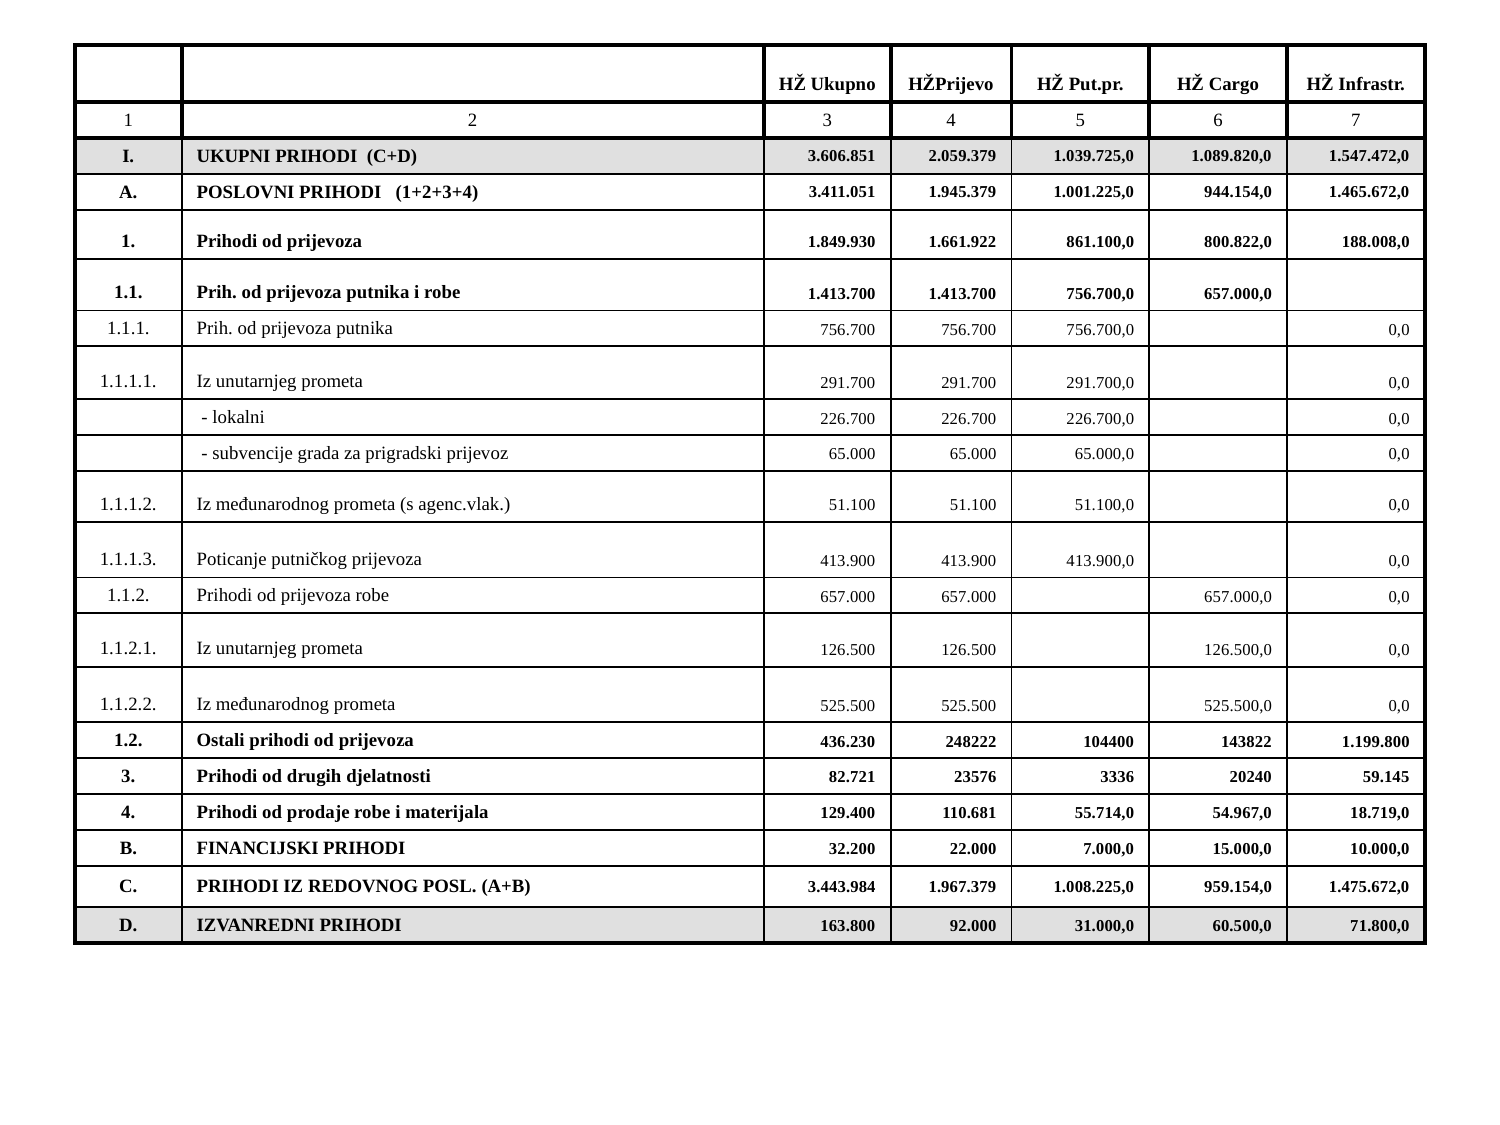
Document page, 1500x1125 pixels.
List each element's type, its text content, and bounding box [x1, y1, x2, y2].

table_cell Poticanje putničkog prijevoza [183, 523, 763, 577]
table_cell A. [77, 175, 181, 209]
table_cell 226.700,0 [1012, 400, 1148, 434]
table_cell 22.000 [892, 831, 1011, 865]
table_cell 291.700 [765, 347, 890, 398]
table_cell 3. [77, 759, 181, 793]
table_cell [77, 436, 181, 470]
table_cell 0,0 [1288, 668, 1423, 721]
table_cell 525.500 [892, 668, 1011, 721]
table_cell - lokalni [183, 400, 763, 434]
table_cell 959.154,0 [1150, 867, 1286, 906]
table_cell 4. [77, 795, 181, 829]
table_cell Iz međunarodnog prometa (s agenc.vlak.) [183, 472, 763, 521]
table_header [184, 47, 762, 100]
table_cell 2.059.379 [892, 140, 1011, 173]
table_cell 291.700 [892, 347, 1011, 398]
table_cell [1288, 260, 1423, 310]
table_cell [1150, 311, 1286, 345]
table_cell Ostali prihodi od prijevoza [183, 723, 763, 757]
table_cell 54.967,0 [1150, 795, 1286, 829]
table_cell 92.000 [892, 908, 1011, 941]
table_cell 31.000,0 [1012, 908, 1148, 941]
table_cell Iz unutarnjeg prometa [183, 614, 763, 666]
table_cell Prihodi od prijevoza [183, 211, 763, 258]
table_cell 6 [1151, 104, 1285, 136]
table_cell 1.1.2.2. [77, 668, 181, 721]
table_cell 163.800 [765, 908, 890, 941]
table_cell 1.661.922 [892, 211, 1011, 258]
table_header HŽ Put.pr. [1013, 47, 1147, 100]
table_cell 55.714,0 [1012, 795, 1148, 829]
table_cell 0,0 [1288, 436, 1423, 470]
table_cell Prihodi od prijevoza robe [183, 578, 763, 612]
table_cell 82.721 [765, 759, 890, 793]
table_cell 226.700 [892, 400, 1011, 434]
table_cell 1. [77, 211, 181, 258]
table_header [77, 47, 180, 100]
table_cell 291.700,0 [1012, 347, 1148, 398]
table_cell 861.100,0 [1012, 211, 1148, 258]
table_cell [1150, 472, 1286, 521]
table_cell 23576 [892, 759, 1011, 793]
table_cell 1.1.1. [77, 311, 181, 345]
table_cell 0,0 [1288, 400, 1423, 434]
table_cell 0,0 [1288, 347, 1423, 398]
table_cell 126.500 [765, 614, 890, 666]
table_cell 18.719,0 [1288, 795, 1423, 829]
table_cell Prih. od prijevoza putnika [183, 311, 763, 345]
table_header HŽPrijevo [893, 47, 1010, 100]
table_cell 1.089.820,0 [1150, 140, 1286, 173]
table_cell 756.700 [765, 311, 890, 345]
table_cell 756.700,0 [1012, 311, 1148, 345]
table_cell 413.900 [765, 523, 890, 577]
table_cell [1012, 668, 1148, 721]
table_cell 1.001.225,0 [1012, 175, 1148, 209]
table_cell 1.2. [77, 723, 181, 757]
table_cell 60.500,0 [1150, 908, 1286, 941]
table_cell 104400 [1012, 723, 1148, 757]
table_cell 51.100 [765, 472, 890, 521]
table_cell [1012, 578, 1148, 612]
table_cell 1.413.700 [765, 260, 890, 310]
table_cell 0,0 [1288, 472, 1423, 521]
table_cell 5 [1013, 104, 1147, 136]
table_cell 800.822,0 [1150, 211, 1286, 258]
table_cell 1.1.1.1. [77, 347, 181, 398]
table_cell 129.400 [765, 795, 890, 829]
table_cell 1.849.930 [765, 211, 890, 258]
table_cell 1.1.2. [77, 578, 181, 612]
table_cell UKUPNI PRIHODI (C+D) [183, 140, 763, 173]
table_cell 1.465.672,0 [1288, 175, 1423, 209]
table_cell 126.500,0 [1150, 614, 1286, 666]
table_cell 3.606.851 [765, 140, 890, 173]
table_cell 413.900,0 [1012, 523, 1148, 577]
table_cell 248222 [892, 723, 1011, 757]
table_header HŽ Infrastr. [1289, 47, 1423, 100]
table_cell 1.413.700 [892, 260, 1011, 310]
table_cell - subvencije grada za prigradski prijevoz [183, 436, 763, 470]
table_cell 436.230 [765, 723, 890, 757]
table_cell 1.008.225,0 [1012, 867, 1148, 906]
table_cell Prih. od prijevoza putnika i robe [183, 260, 763, 310]
table_header HŽ Ukupno [766, 47, 889, 100]
table_cell 1.945.379 [892, 175, 1011, 209]
table_cell 1.1.1.2. [77, 472, 181, 521]
table_cell 188.008,0 [1288, 211, 1423, 258]
table_cell 10.000,0 [1288, 831, 1423, 865]
table_cell 3.411.051 [765, 175, 890, 209]
table_cell IZVANREDNI PRIHODI [183, 908, 763, 941]
table_cell 65.000 [892, 436, 1011, 470]
table_cell B. [77, 831, 181, 865]
table_cell [1150, 347, 1286, 398]
table_cell 657.000 [765, 578, 890, 612]
table_cell 51.100 [892, 472, 1011, 521]
table_cell Prihodi od prodaje robe i materijala [183, 795, 763, 829]
table_cell 657.000,0 [1150, 260, 1286, 310]
table_cell 0,0 [1288, 614, 1423, 666]
table_cell 226.700 [765, 400, 890, 434]
table_cell 413.900 [892, 523, 1011, 577]
table_cell 7 [1289, 104, 1423, 136]
table_cell 1.199.800 [1288, 723, 1423, 757]
table_cell [1012, 614, 1148, 666]
table_cell I. [77, 140, 181, 173]
table_cell 51.100,0 [1012, 472, 1148, 521]
table_cell 0,0 [1288, 578, 1423, 612]
table_cell 756.700 [892, 311, 1011, 345]
table_cell 1.1. [77, 260, 181, 310]
table_cell 657.000 [892, 578, 1011, 612]
table_cell 1.475.672,0 [1288, 867, 1423, 906]
table_cell Prihodi od drugih djelatnosti [183, 759, 763, 793]
table_cell 1.1.2.1. [77, 614, 181, 666]
table_cell 59.145 [1288, 759, 1423, 793]
table_cell 110.681 [892, 795, 1011, 829]
table_cell 0,0 [1288, 311, 1423, 345]
table_cell Iz unutarnjeg prometa [183, 347, 763, 398]
table_cell 525.500 [765, 668, 890, 721]
table_cell D. [77, 908, 181, 941]
table_cell 0,0 [1288, 523, 1423, 577]
table_cell 71.800,0 [1288, 908, 1423, 941]
table_cell [1150, 523, 1286, 577]
table_cell 944.154,0 [1150, 175, 1286, 209]
table_cell PRIHODI IZ REDOVNOG POSL. (A+B) [183, 867, 763, 906]
table_cell 15.000,0 [1150, 831, 1286, 865]
table_cell 1.547.472,0 [1288, 140, 1423, 173]
table_cell 525.500,0 [1150, 668, 1286, 721]
table_cell 3336 [1012, 759, 1148, 793]
table_cell C. [77, 867, 181, 906]
table_cell 4 [893, 104, 1010, 136]
table_cell 7.000,0 [1012, 831, 1148, 865]
table_cell 65.000 [765, 436, 890, 470]
table_cell FINANCIJSKI PRIHODI [183, 831, 763, 865]
table_cell [77, 400, 181, 434]
table_cell 1.1.1.3. [77, 523, 181, 577]
table_cell 126.500 [892, 614, 1011, 666]
table_cell 1.967.379 [892, 867, 1011, 906]
table_cell Iz međunarodnog prometa [183, 668, 763, 721]
table_cell 2 [184, 104, 762, 136]
table_cell 65.000,0 [1012, 436, 1148, 470]
table_cell 32.200 [765, 831, 890, 865]
table_cell 3.443.984 [765, 867, 890, 906]
table_cell 1 [77, 104, 180, 136]
table_header HŽ Cargo [1151, 47, 1285, 100]
table_cell 3 [766, 104, 889, 136]
table_cell 756.700,0 [1012, 260, 1148, 310]
table_cell 143822 [1150, 723, 1286, 757]
table_cell 20240 [1150, 759, 1286, 793]
table_cell POSLOVNI PRIHODI (1+2+3+4) [183, 175, 763, 209]
table_cell 657.000,0 [1150, 578, 1286, 612]
table_cell 1.039.725,0 [1012, 140, 1148, 173]
table_cell [1150, 400, 1286, 434]
table_cell [1150, 436, 1286, 470]
